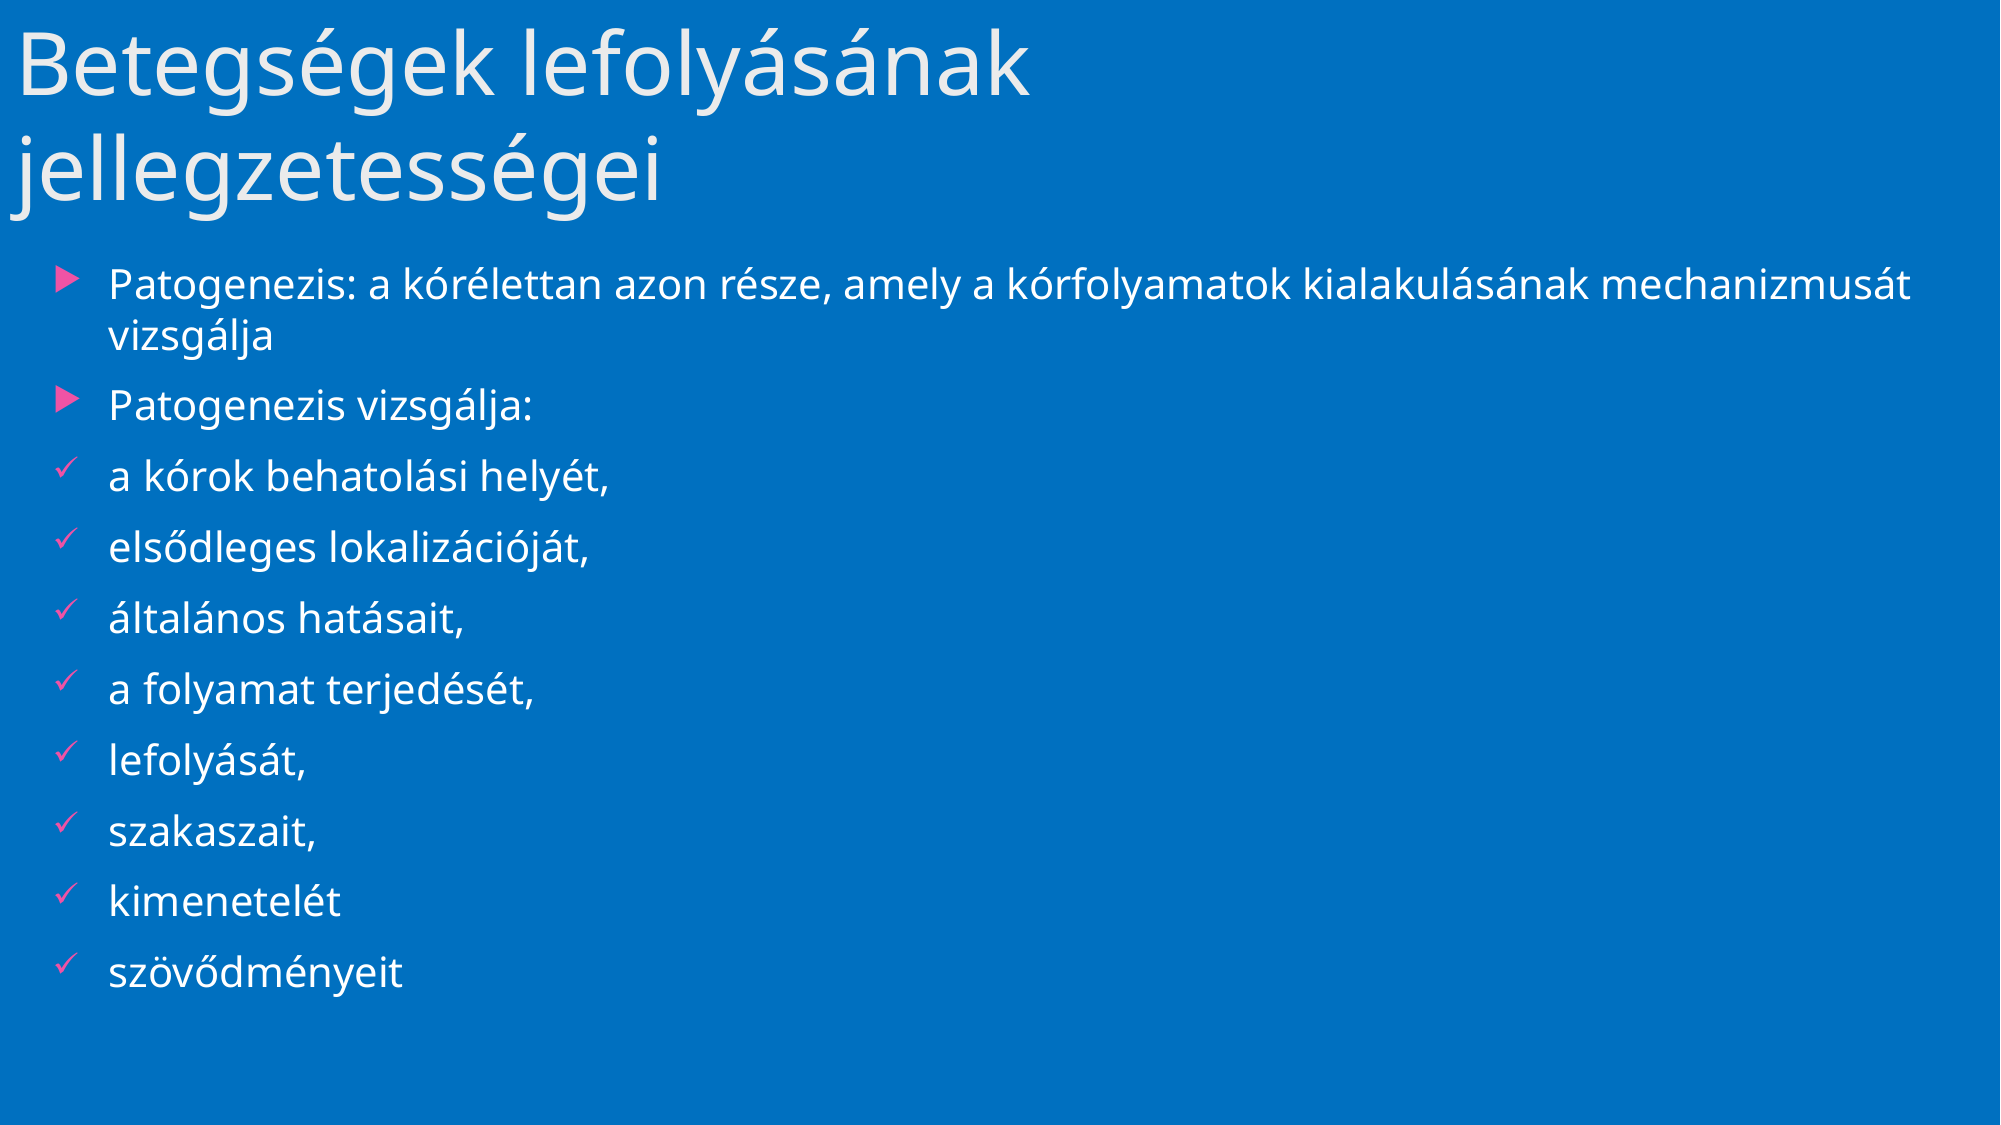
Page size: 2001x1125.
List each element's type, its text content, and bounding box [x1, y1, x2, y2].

list Patogenezis: a kórélettan azon része, amely a kórfolyamatok kialakulásának mechanizmusát vizsgálja Patogenezis vizsgálja: a kórok behatolási helyét, elsődleges lokalizációját, általános hatásait, a folyamat terjedését, lefolyását, szakaszait, kimenetelét szövődményeit [37, 250, 1946, 1086]
title Betegségek lefolyásának jellegzetességei [0, 0, 1649, 230]
